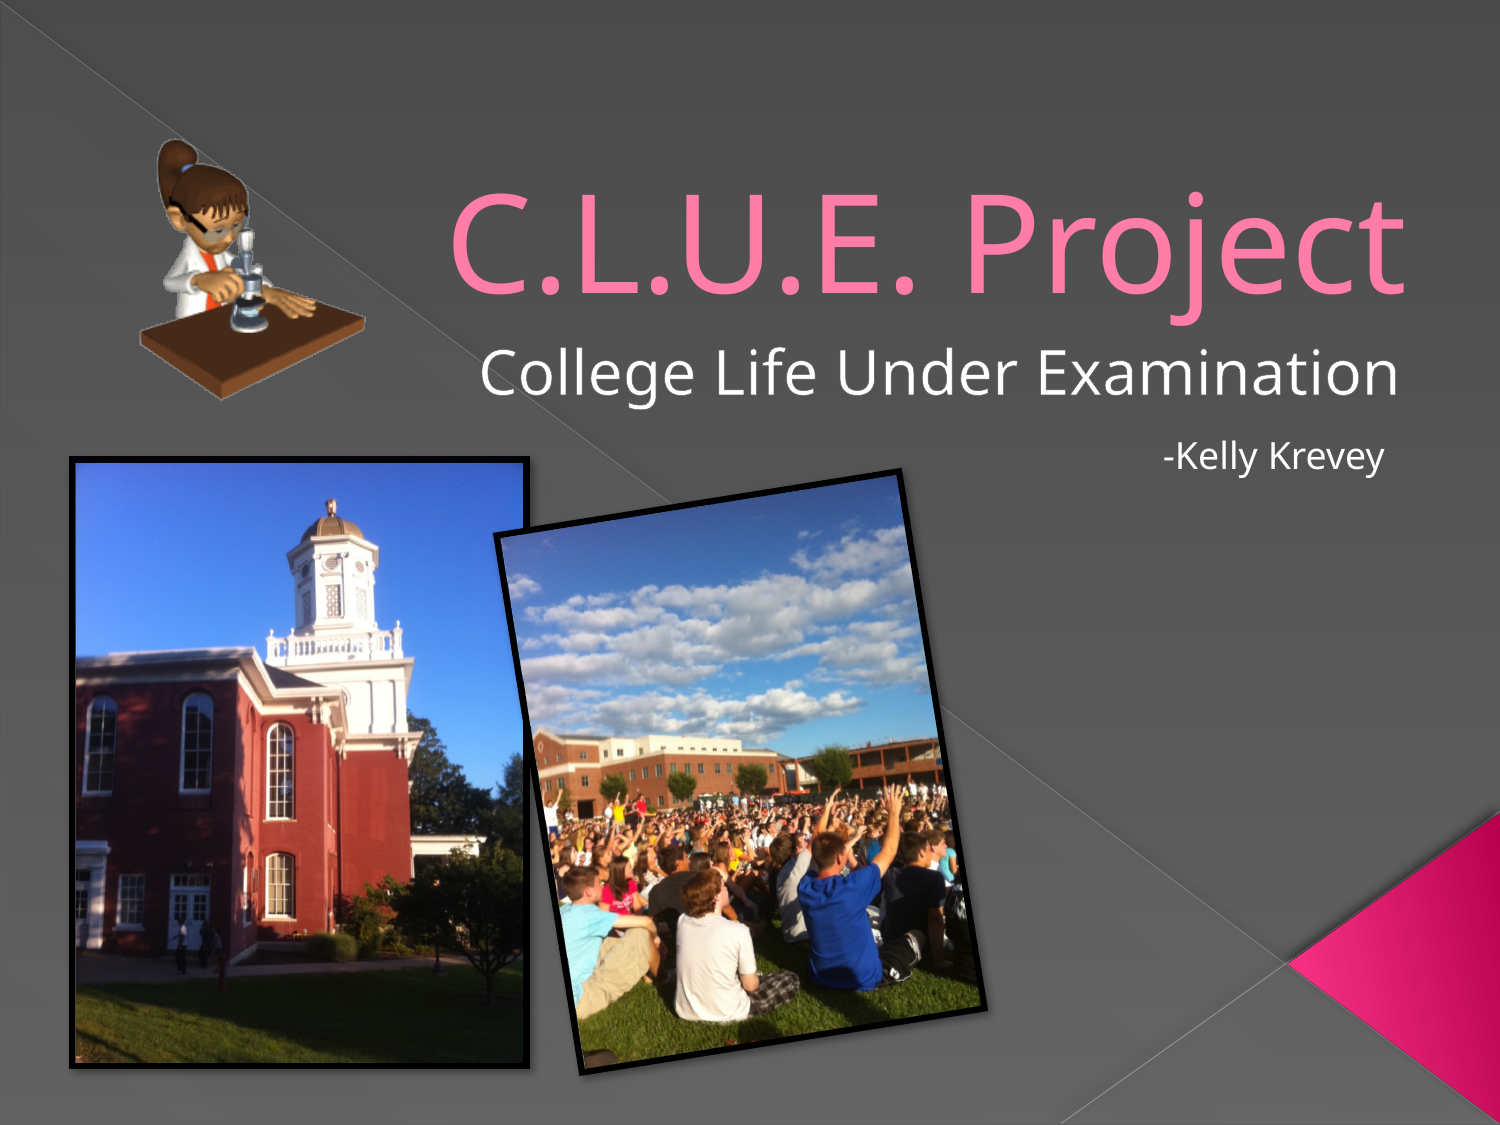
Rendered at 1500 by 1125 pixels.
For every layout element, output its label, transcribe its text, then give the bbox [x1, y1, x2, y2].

text_box -Kelly Krevey [812, 424, 1400, 485]
picture [112, 137, 377, 402]
subtitle College Life Under Examination [99, 324, 1423, 481]
picture [0, 463, 1010, 1068]
title C.L.U.E. Project [99, 87, 1423, 324]
